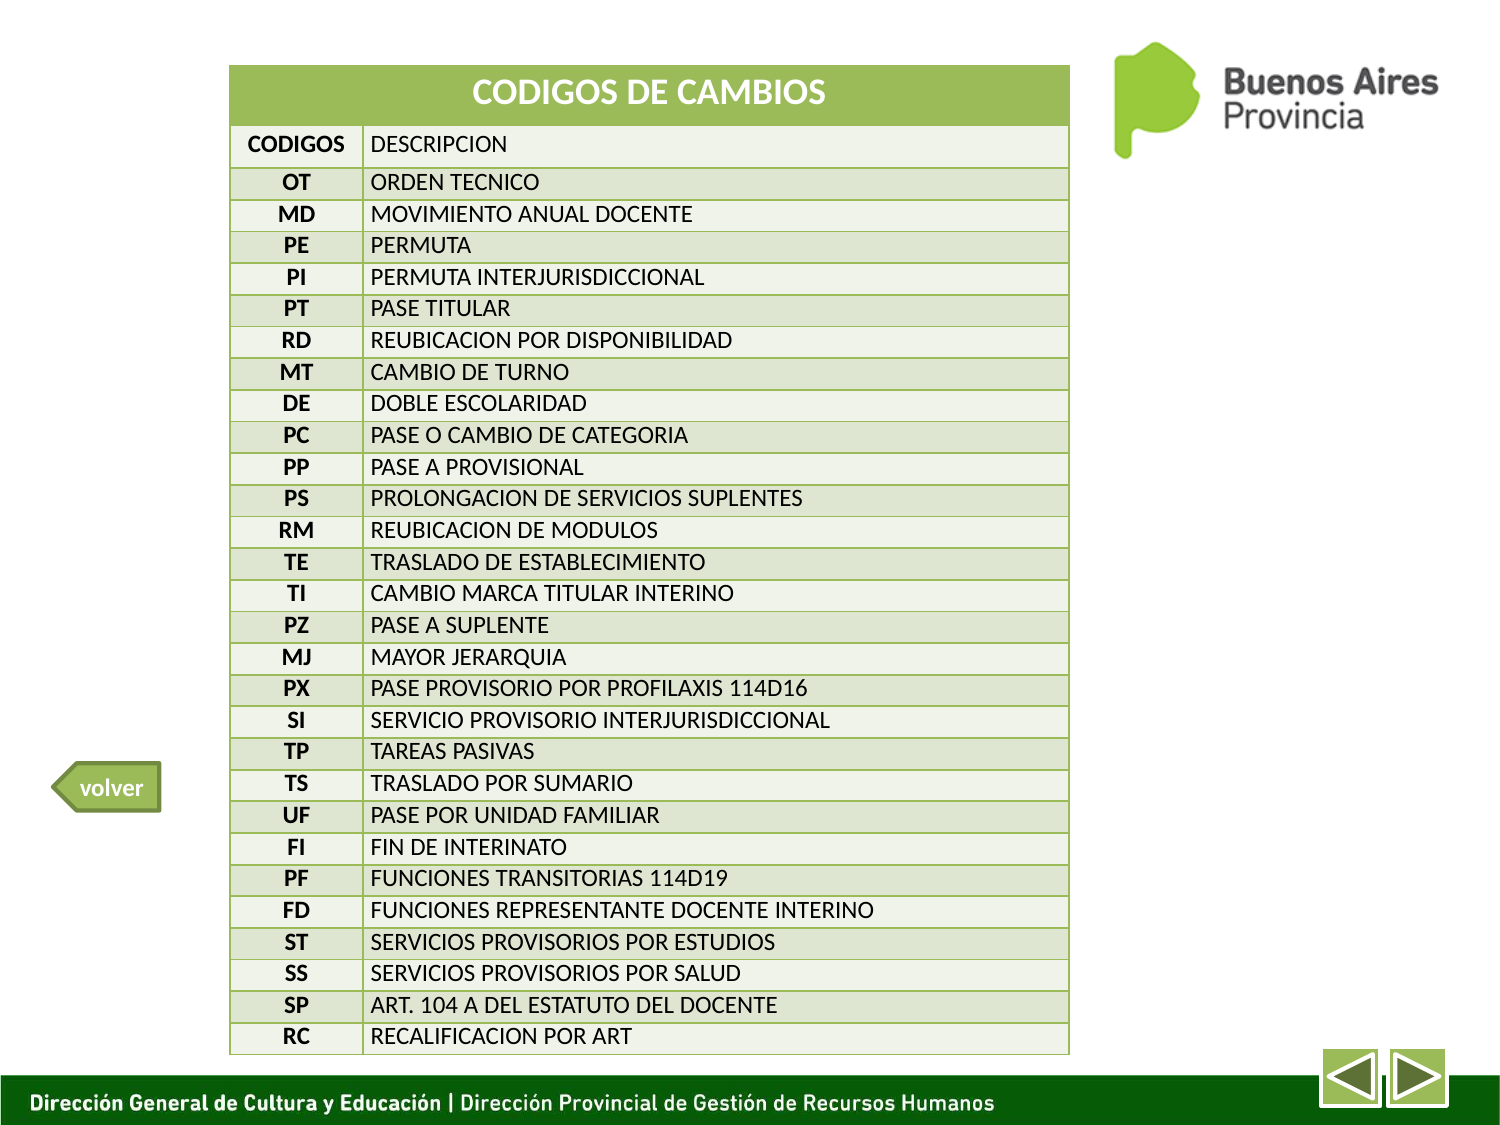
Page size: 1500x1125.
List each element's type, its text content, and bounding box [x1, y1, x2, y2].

table_cell SP [231, 992, 362, 1022]
table_cell RC [231, 1024, 362, 1054]
table_cell PASE O CAMBIO DE CATEGORIA [364, 422, 1068, 452]
table_cell PS [231, 486, 362, 516]
table_cell RD [231, 327, 362, 357]
table_cell UF [231, 802, 362, 832]
table_cell FUNCIONES TRANSITORIAS 114D19 [364, 866, 1068, 895]
table_cell PERMUTA INTERJURISDICCIONAL [364, 264, 1068, 294]
table_cell TS [231, 771, 362, 800]
table_cell PX [231, 676, 362, 705]
table_cell FD [231, 897, 362, 927]
table_cell FI [231, 834, 362, 864]
table_cell PT [231, 296, 362, 326]
table_cell PASE A PROVISIONAL [364, 454, 1068, 484]
table_cell CODIGOS [231, 126, 362, 167]
table_cell PASE PROVISORIO POR PROFILAXIS 114D16 [364, 676, 1068, 705]
table_cell PE [231, 232, 362, 262]
table_cell TP [231, 739, 362, 769]
table_cell PASE A SUPLENTE [364, 612, 1068, 642]
table_cell REUBICACION POR DISPONIBILIDAD [364, 327, 1068, 357]
table_cell DOBLE ESCOLARIDAD [364, 391, 1068, 421]
table_cell DESCRIPCION [364, 126, 1068, 167]
table_cell TRASLADO POR SUMARIO [364, 771, 1068, 800]
table_cell DE [231, 391, 362, 421]
table_cell CAMBIO DE TURNO [364, 359, 1068, 389]
text_box volver [50, 761, 162, 813]
table_cell SI [231, 707, 362, 737]
table_cell PP [231, 454, 362, 484]
table_cell TRASLADO DE ESTABLECIMIENTO [364, 549, 1068, 579]
picture [1104, 30, 1448, 169]
table_cell PASE TITULAR [364, 296, 1068, 326]
table_cell OT [231, 169, 362, 199]
picture [0, 1074, 1500, 1125]
table_cell RM [231, 517, 362, 547]
table_cell SERVICIO PROVISORIO INTERJURISDICCIONAL [364, 707, 1068, 737]
table_cell SERVICIOS PROVISORIOS POR ESTUDIOS [364, 929, 1068, 959]
table_cell ORDEN TECNICO [364, 169, 1068, 199]
table_cell SERVICIOS PROVISORIOS POR SALUD [364, 960, 1068, 990]
table_cell MJ [231, 644, 362, 674]
table_cell PI [231, 264, 362, 294]
table_cell TI [231, 581, 362, 611]
table_cell SS [231, 960, 362, 990]
table_cell FUNCIONES REPRESENTANTE DOCENTE INTERINO [364, 897, 1068, 927]
table_cell TE [231, 549, 362, 579]
table_cell MOVIMIENTO ANUAL DOCENTE [364, 201, 1068, 231]
table_cell TAREAS PASIVAS [364, 739, 1068, 769]
table_cell PERMUTA [364, 232, 1068, 262]
table_cell PROLONGACION DE SERVICIOS SUPLENTES [364, 486, 1068, 516]
table_cell CAMBIO MARCA TITULAR INTERINO [364, 581, 1068, 611]
text_box [1319, 1045, 1382, 1073]
table_cell ST [231, 929, 362, 959]
table_cell RECALIFICACION POR ART [364, 1024, 1068, 1054]
table_cell MT [231, 359, 362, 389]
table_cell PZ [231, 612, 362, 642]
table_cell PF [231, 866, 362, 895]
table_cell MD [231, 201, 362, 231]
table_cell ART. 104 A DEL ESTATUTO DEL DOCENTE [364, 992, 1068, 1022]
table_header CODIGOS DE CAMBIOS [231, 67, 1068, 124]
text_box [1386, 1045, 1449, 1073]
table_cell FIN DE INTERINATO [364, 834, 1068, 864]
table_cell MAYOR JERARQUIA [364, 644, 1068, 674]
table_cell REUBICACION DE MODULOS [364, 517, 1068, 547]
table_cell PASE POR UNIDAD FAMILIAR [364, 802, 1068, 832]
table_cell PC [231, 422, 362, 452]
